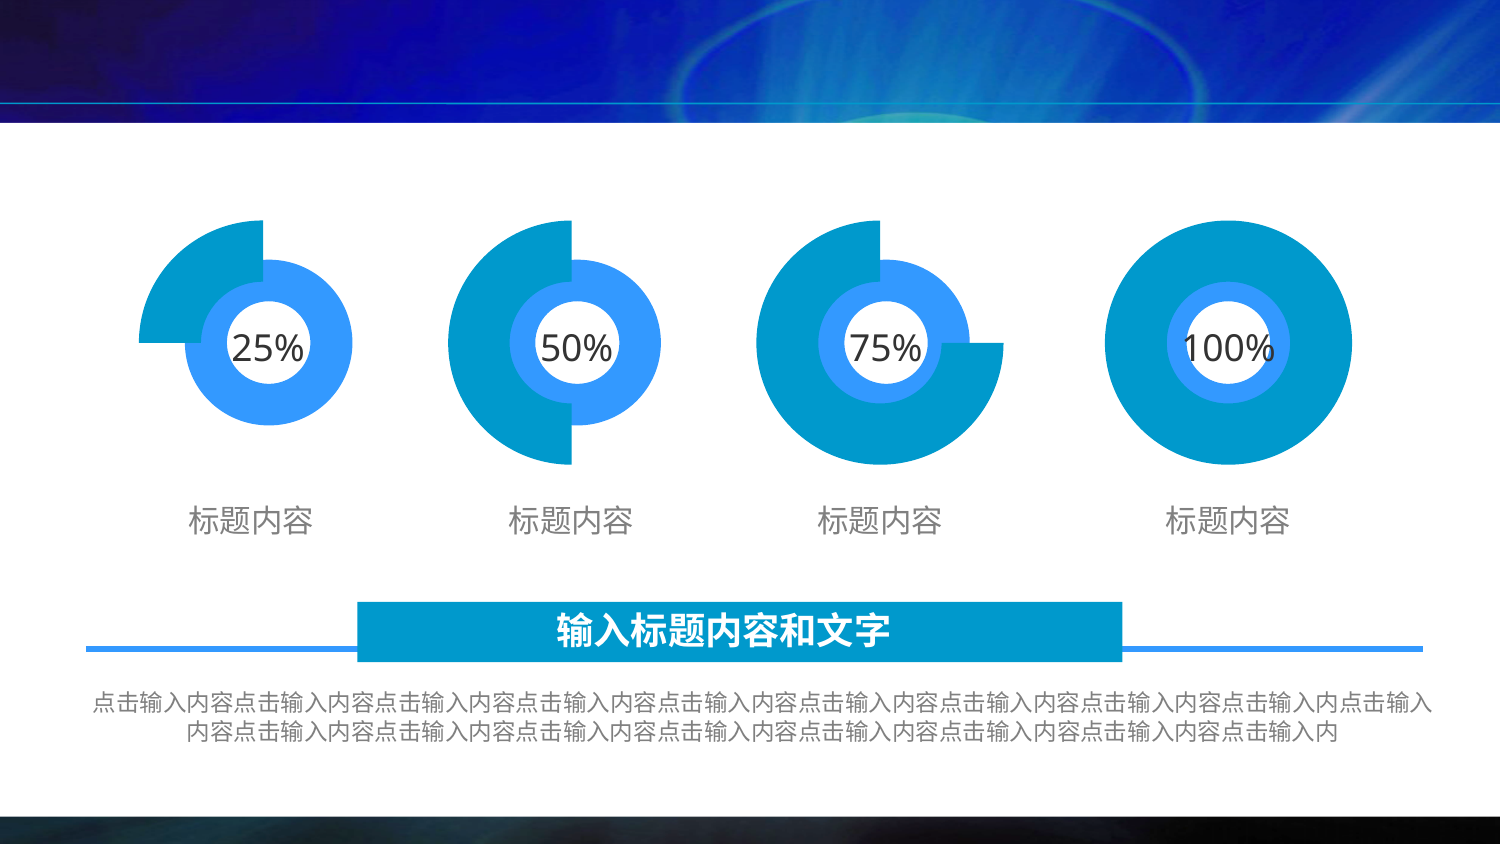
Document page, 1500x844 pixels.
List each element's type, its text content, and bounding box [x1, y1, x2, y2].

text_box 标题内容 [497, 495, 646, 544]
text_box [447, 220, 661, 465]
picture [0, 105, 1500, 122]
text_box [1104, 220, 1353, 465]
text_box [756, 220, 1004, 465]
text_box 标题内容 [1154, 495, 1303, 544]
text_box 标题内容 [177, 495, 326, 544]
picture [0, 817, 1500, 844]
text_box 标题内容 [806, 495, 954, 544]
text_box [85, 601, 1424, 663]
picture [0, 0, 1500, 102]
text_box 点击输入内容点击输入内容点击输入内容点击输入内容点击输入内容点击输入内容点击输入内容点击输入内容点击输入内点击输入内容点击输入内容点击输入内容点击输入内容点击输入内容点击输入内容点击输入内容点击输入内容点击输入内 [75, 682, 1450, 751]
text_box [138, 220, 353, 426]
